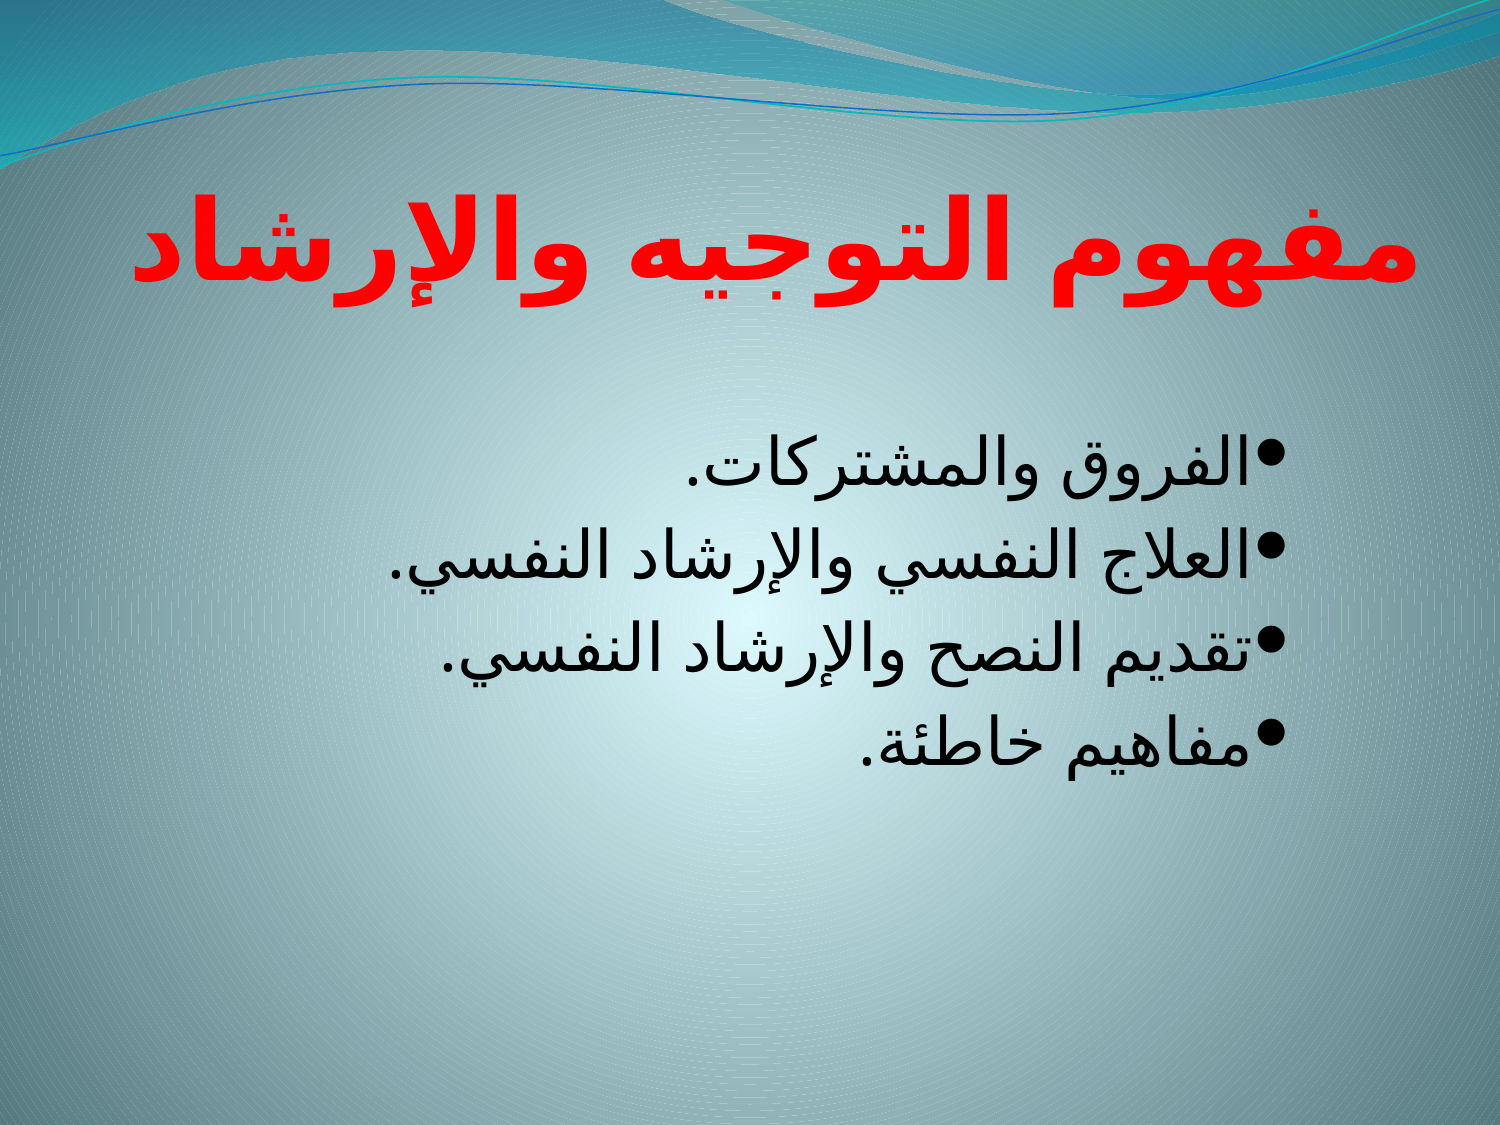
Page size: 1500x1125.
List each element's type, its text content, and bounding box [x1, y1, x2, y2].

list الفروق والمشتركات. العلاج النفسي والإرشاد النفسي. تقديم النصح والإرشاد النفسي. مفاهيم خاطئة. [75, 317, 1425, 1038]
title مفهوم التوجيه والإرشاد [75, 115, 1425, 303]
